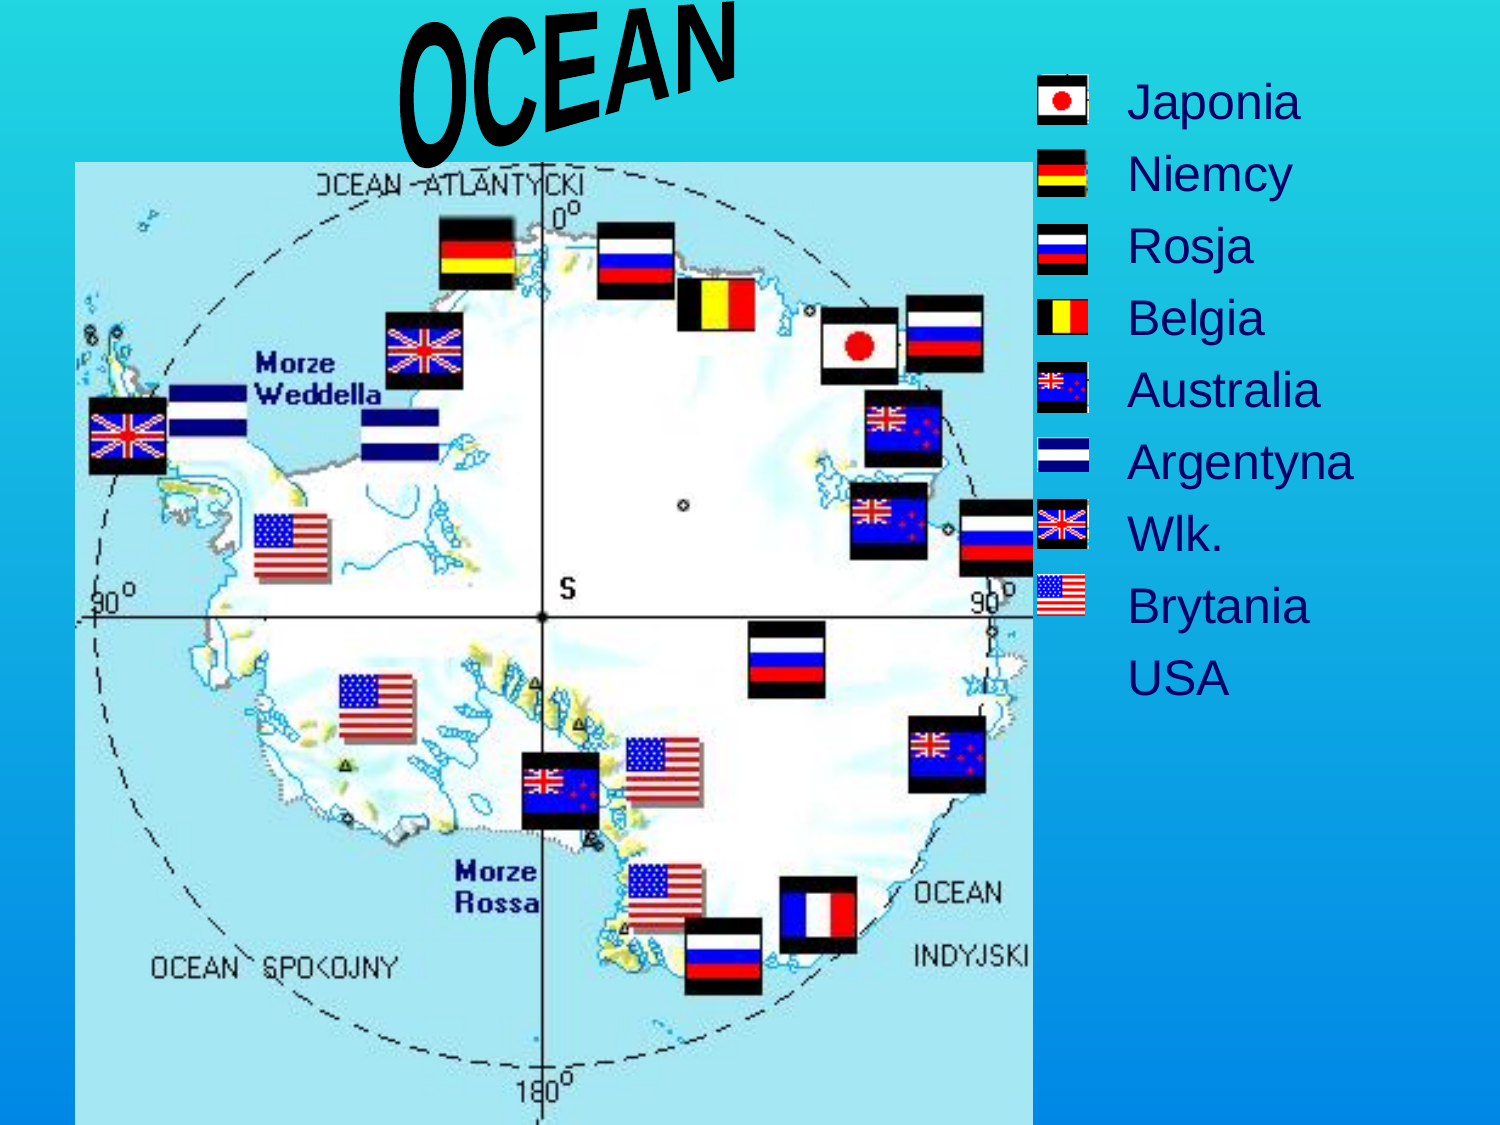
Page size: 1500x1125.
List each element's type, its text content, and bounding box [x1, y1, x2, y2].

picture [1037, 362, 1090, 413]
text_box Japonia Niemcy Rosja Belgia Australia Argentyna Wlk. Brytania USA [1112, 50, 1400, 713]
picture [1037, 299, 1088, 335]
picture [0, 162, 1112, 1125]
picture [1038, 500, 1088, 548]
picture [1037, 74, 1090, 126]
picture [1037, 224, 1088, 276]
picture [1038, 575, 1084, 615]
picture [1037, 149, 1088, 198]
picture [69, 891, 73, 902]
